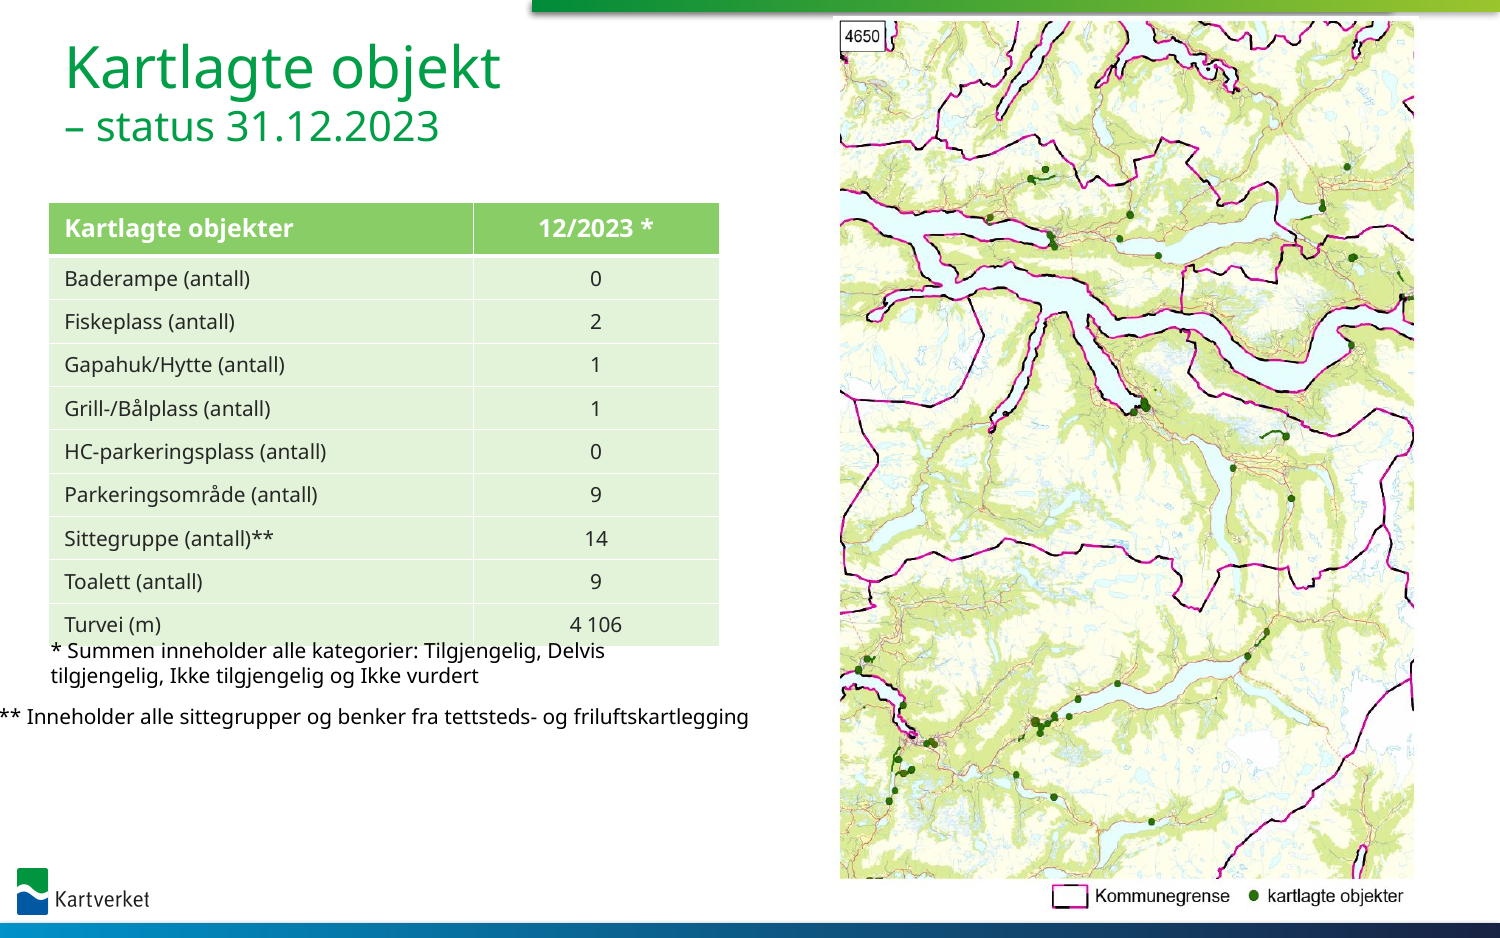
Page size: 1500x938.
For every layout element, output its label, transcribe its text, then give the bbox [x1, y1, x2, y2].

table_cell HC-parkeringsplass (antall) [49, 430, 473, 473]
table_cell 0 [474, 430, 719, 473]
text_box * Summen inneholder alle kategorier: Tilgjengelig, Delvis tilgjengelig, Ikke tilgjengelig og Ikke vurdert [35, 630, 721, 696]
table_cell 1 [474, 344, 719, 386]
picture [833, 16, 1419, 913]
text_box ** Inneholder alle sittegrupper og benker fra tettsteds- og friluftskartlegging [0, 696, 765, 736]
table_cell 1 [474, 387, 719, 429]
table_header Kartlagte objekter [49, 203, 473, 254]
table_cell Parkeringsområde (antall) [49, 474, 473, 516]
table_cell Fiskeplass (antall) [49, 300, 473, 343]
table_cell 14 [474, 517, 719, 559]
table_cell Grill-/Bålplass (antall) [49, 387, 473, 429]
text_box Kartlagte objekt – status 31.12.2023 [49, 26, 828, 158]
table_cell Baderampe (antall) [49, 258, 473, 299]
text_box Kartlagte objekt – status 31.12.2023 [1424, 26, 1431, 158]
table_header 12/2023 * [474, 203, 719, 254]
table_cell 0 [474, 258, 719, 299]
table_cell 9 [474, 560, 719, 603]
table_cell 2 [474, 300, 719, 343]
table_cell Sittegruppe (antall)** [49, 517, 473, 559]
table_cell Gapahuk/Hytte (antall) [49, 344, 473, 386]
table_cell Toalett (antall) [49, 560, 473, 603]
table_cell 4 106 [474, 604, 719, 630]
table_cell 9 [474, 474, 719, 516]
table_cell Turvei (m) [49, 604, 473, 630]
